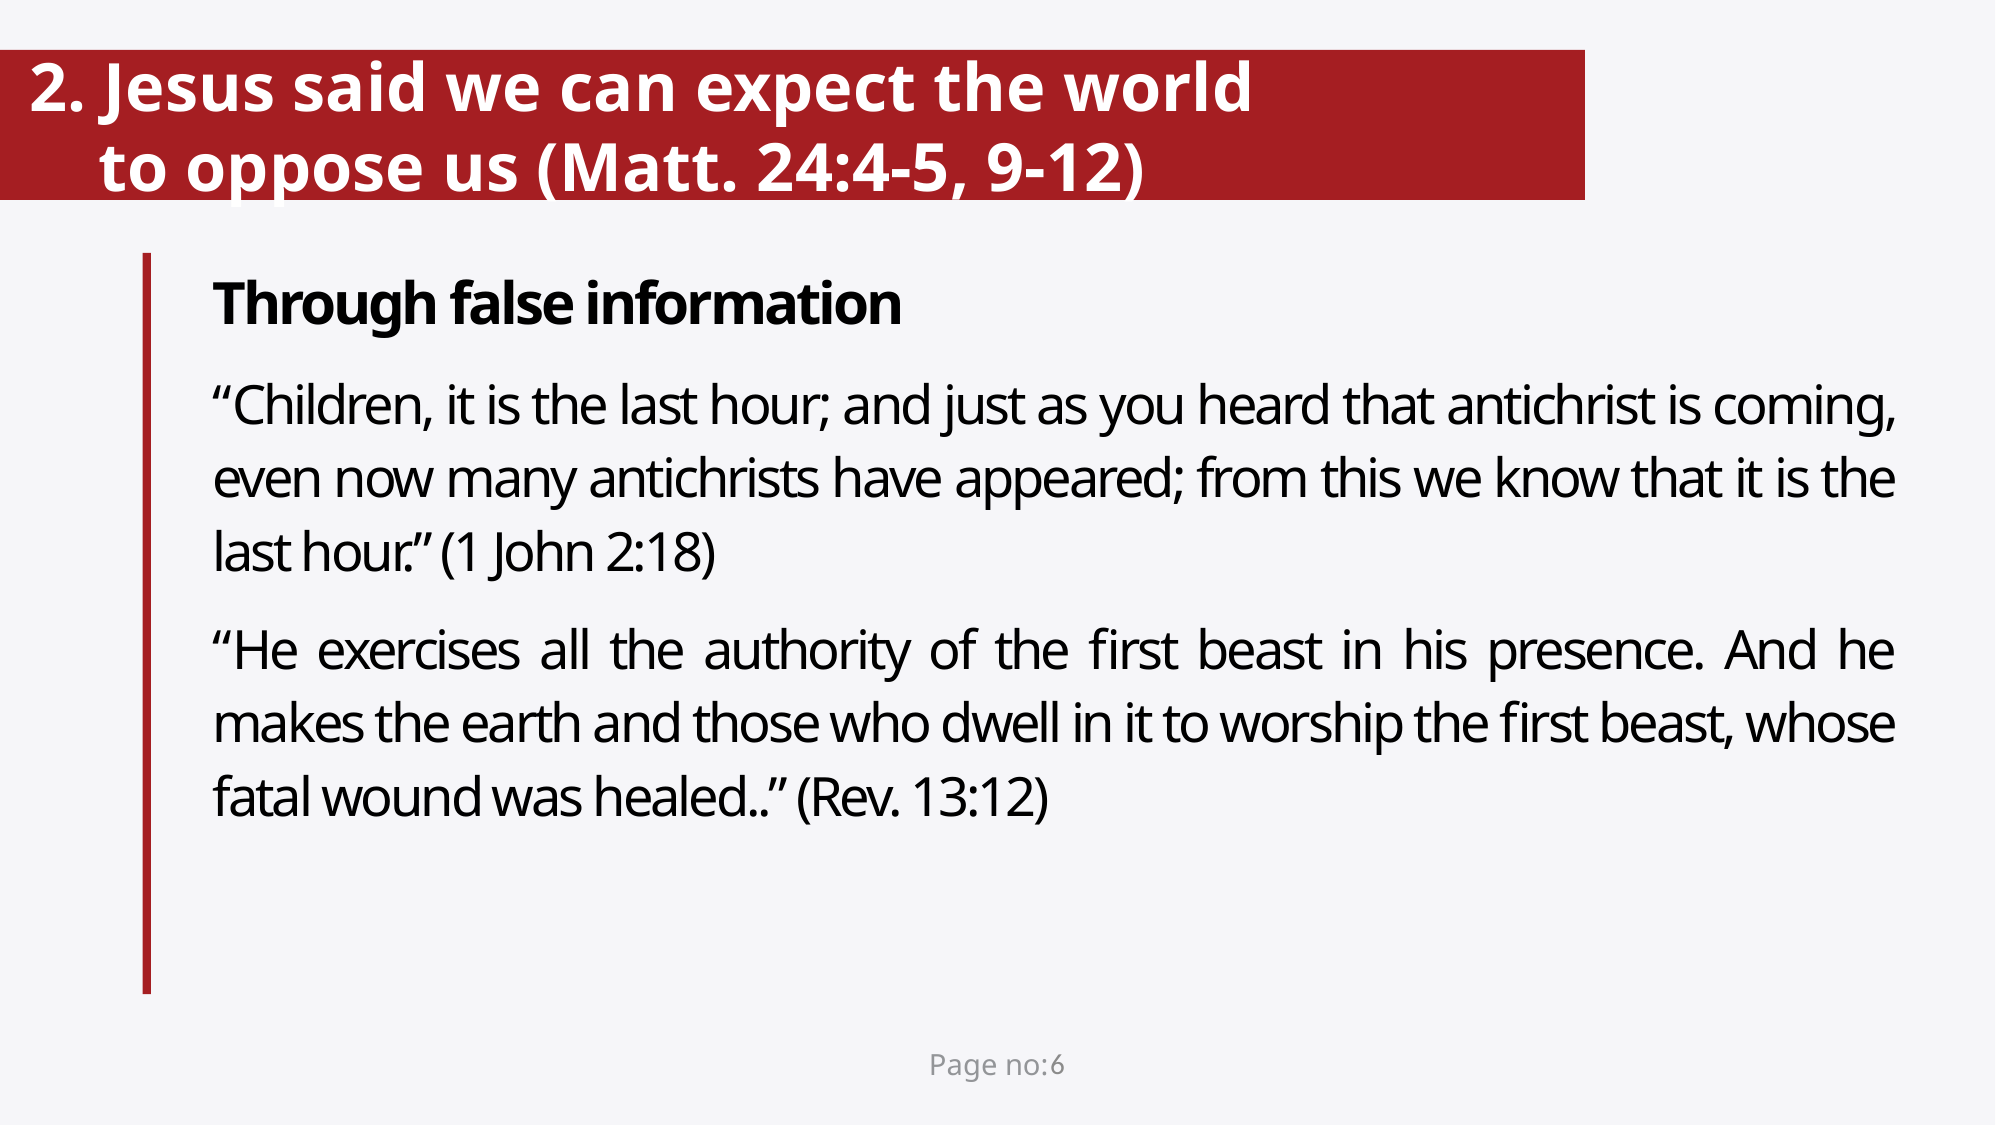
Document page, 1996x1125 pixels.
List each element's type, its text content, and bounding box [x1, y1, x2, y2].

title 2. Jesus said we can expect the world to oppose us (Matt. 24:4-5, 9-12) [14, 62, 1810, 188]
subtitle Through false information “Children, it is the last hour; and just as you heard that antichrist is coming, even now many antichrists have appeared; from this we know that it is the last hour.” (1 John 2:18) “He exercises all the authority of the first beast in his presence. And he makes the earth and those who dwell in it to worship the first beast, whose fatal wound was healed..” (Rev. 13:12) [197, 249, 1910, 1000]
